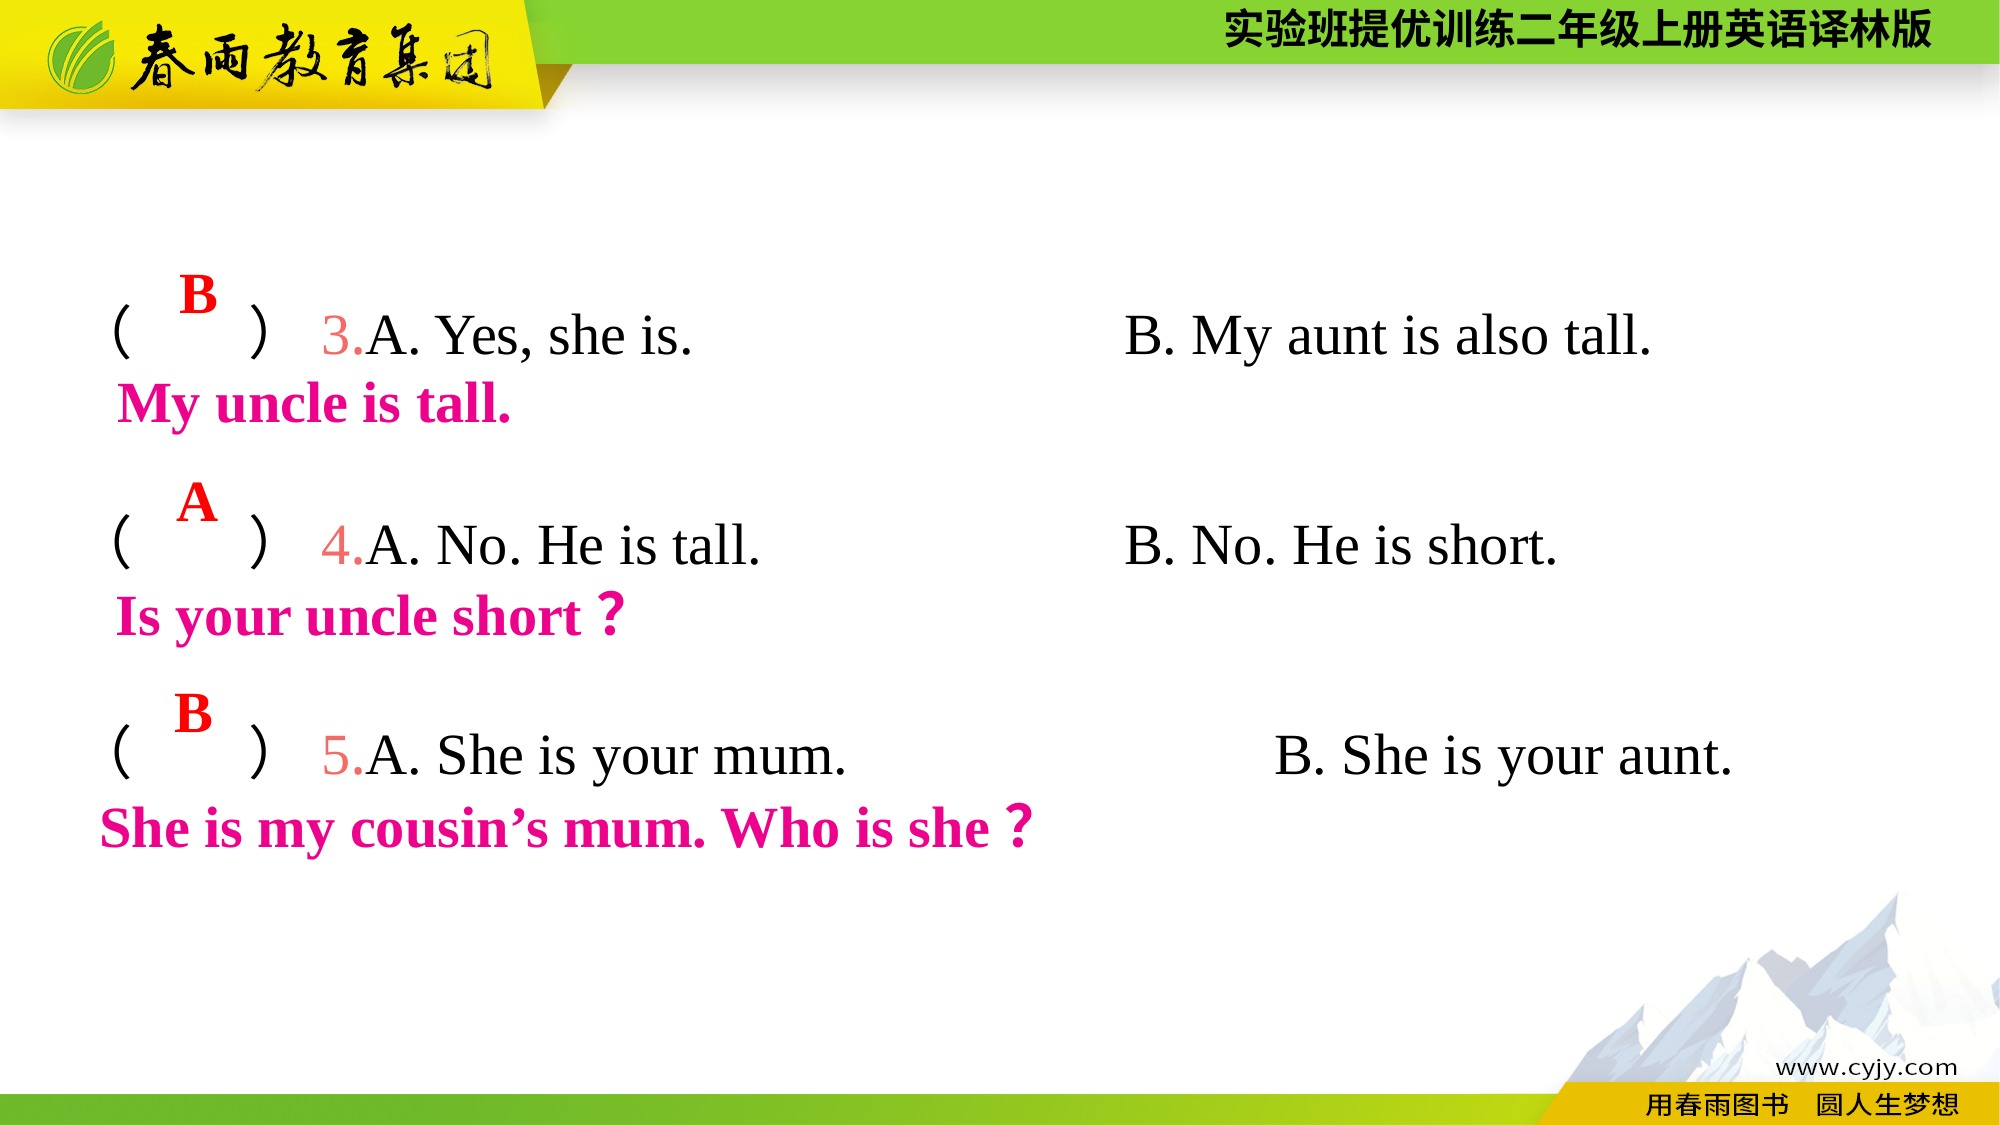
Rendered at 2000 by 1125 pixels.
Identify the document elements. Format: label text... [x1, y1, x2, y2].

text_box Is your uncle short？ [100, 534, 1532, 655]
text_box B [164, 248, 234, 333]
text_box B [160, 667, 229, 752]
list （ ）3.A. Yes, she is. B. My aunt is also tall. （ ）4.A. No. He is tall. B. No. He is short. （ ）5.A. She is your mum. B. She is your aunt. [59, 149, 1944, 749]
text_box My uncle is tall. [102, 321, 1402, 442]
picture [0, 0, 2000, 1125]
text_box She is my cousin’s mum. Who is she？ [84, 747, 1520, 868]
text_box A [161, 456, 234, 541]
